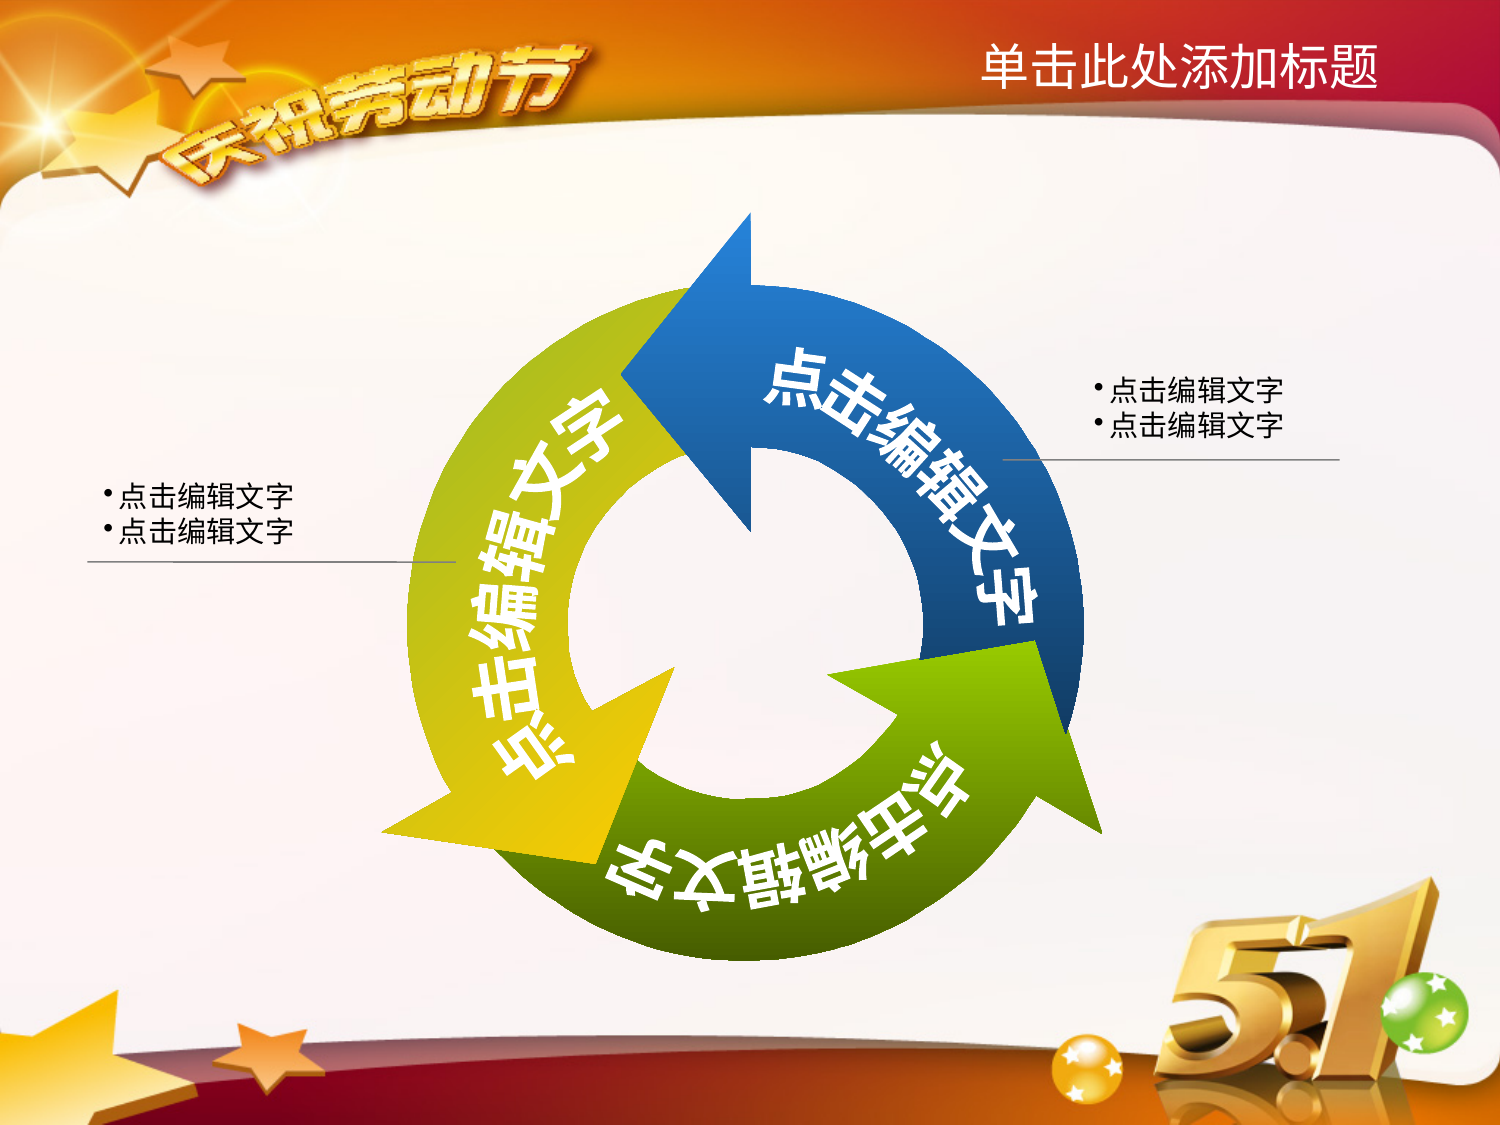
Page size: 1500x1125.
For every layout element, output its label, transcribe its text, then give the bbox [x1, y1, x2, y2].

text_box [381, 287, 690, 864]
text_box [620, 212, 1084, 735]
text_box 单击此处添加标题 [425, 19, 1395, 113]
text_box 点击编辑文字 点击编辑文字 [86, 470, 311, 557]
text_box [494, 640, 1103, 961]
picture [0, 0, 1500, 1125]
text_box 点击编辑文字 点击编辑文字 [1077, 364, 1302, 451]
